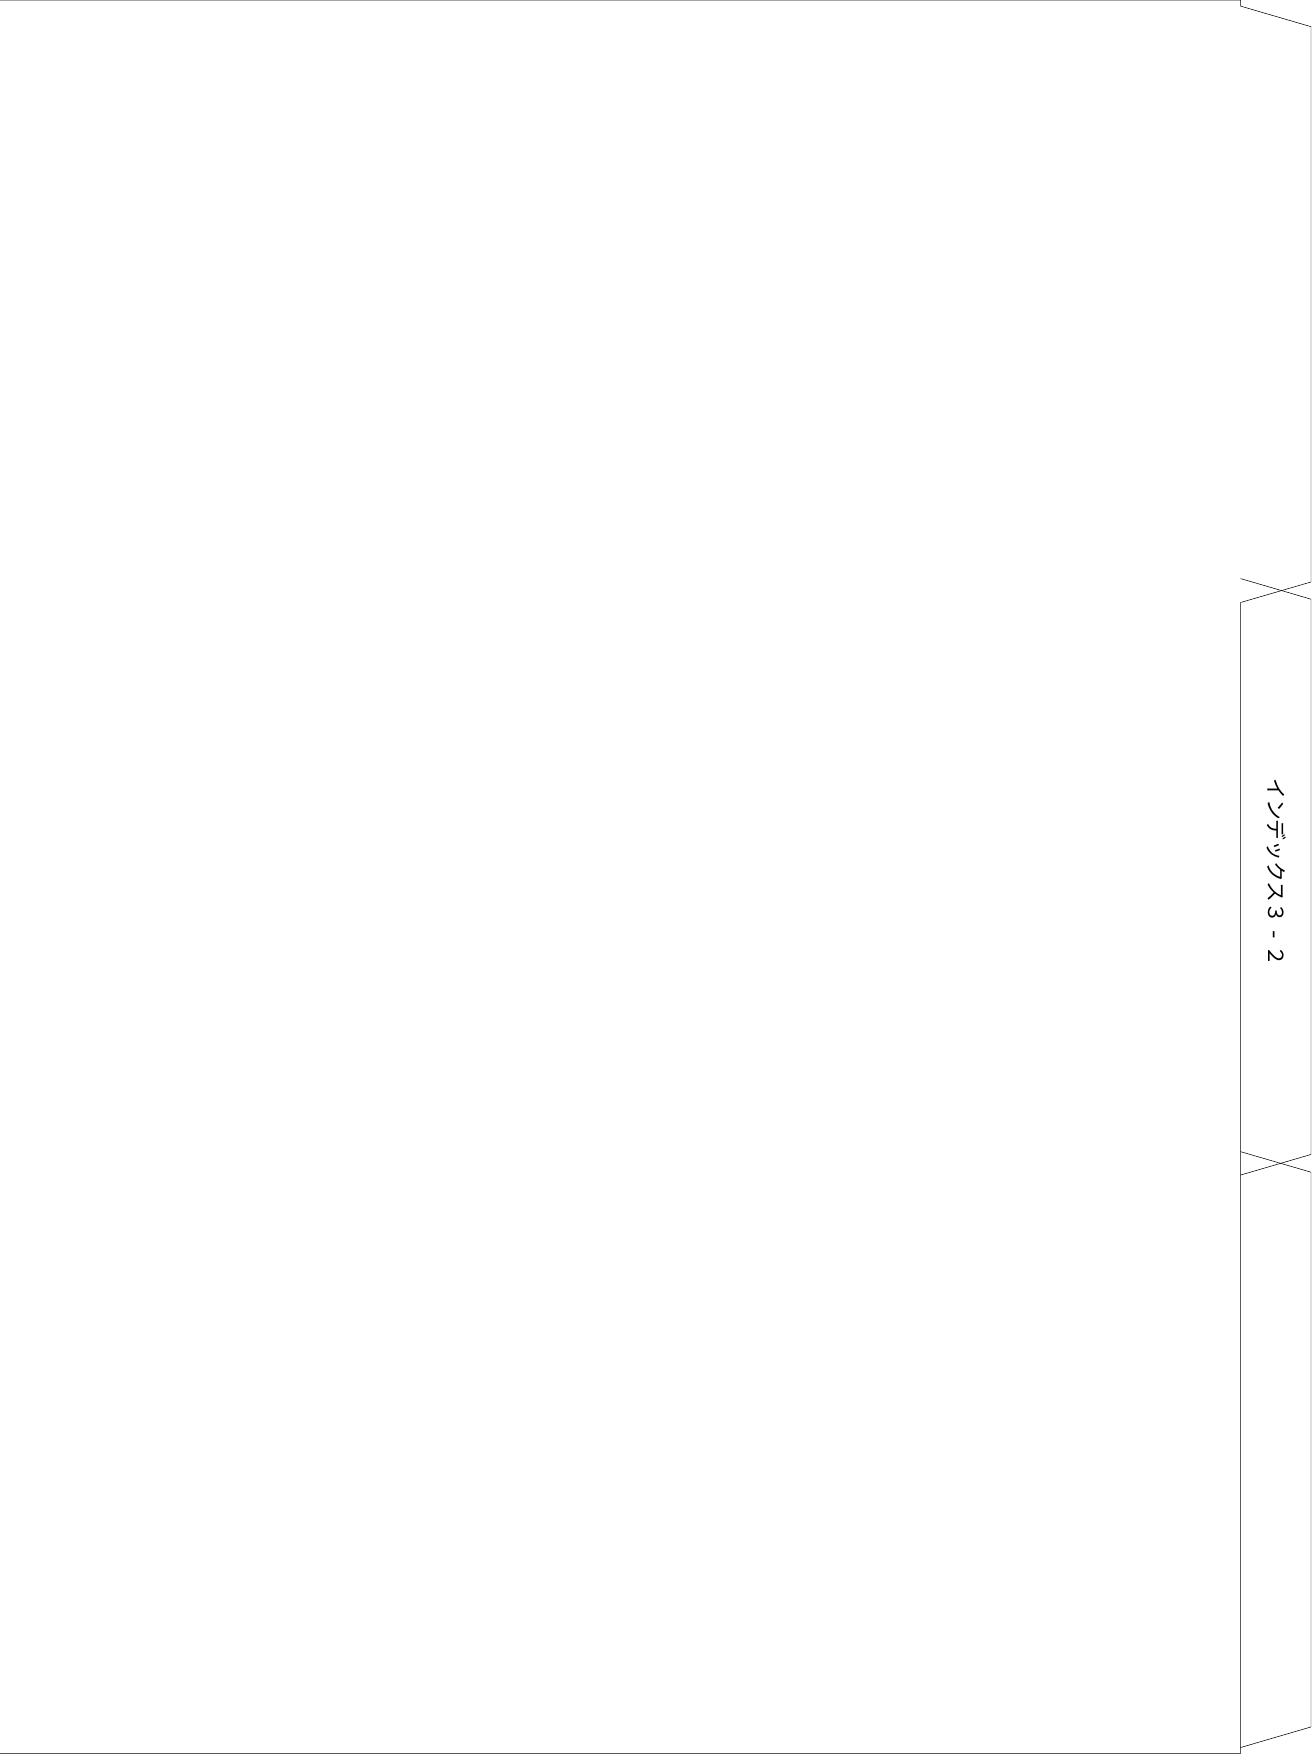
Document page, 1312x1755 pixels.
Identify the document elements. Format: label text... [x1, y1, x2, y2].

text_box インデックス３-２ [1257, 731, 1296, 1013]
